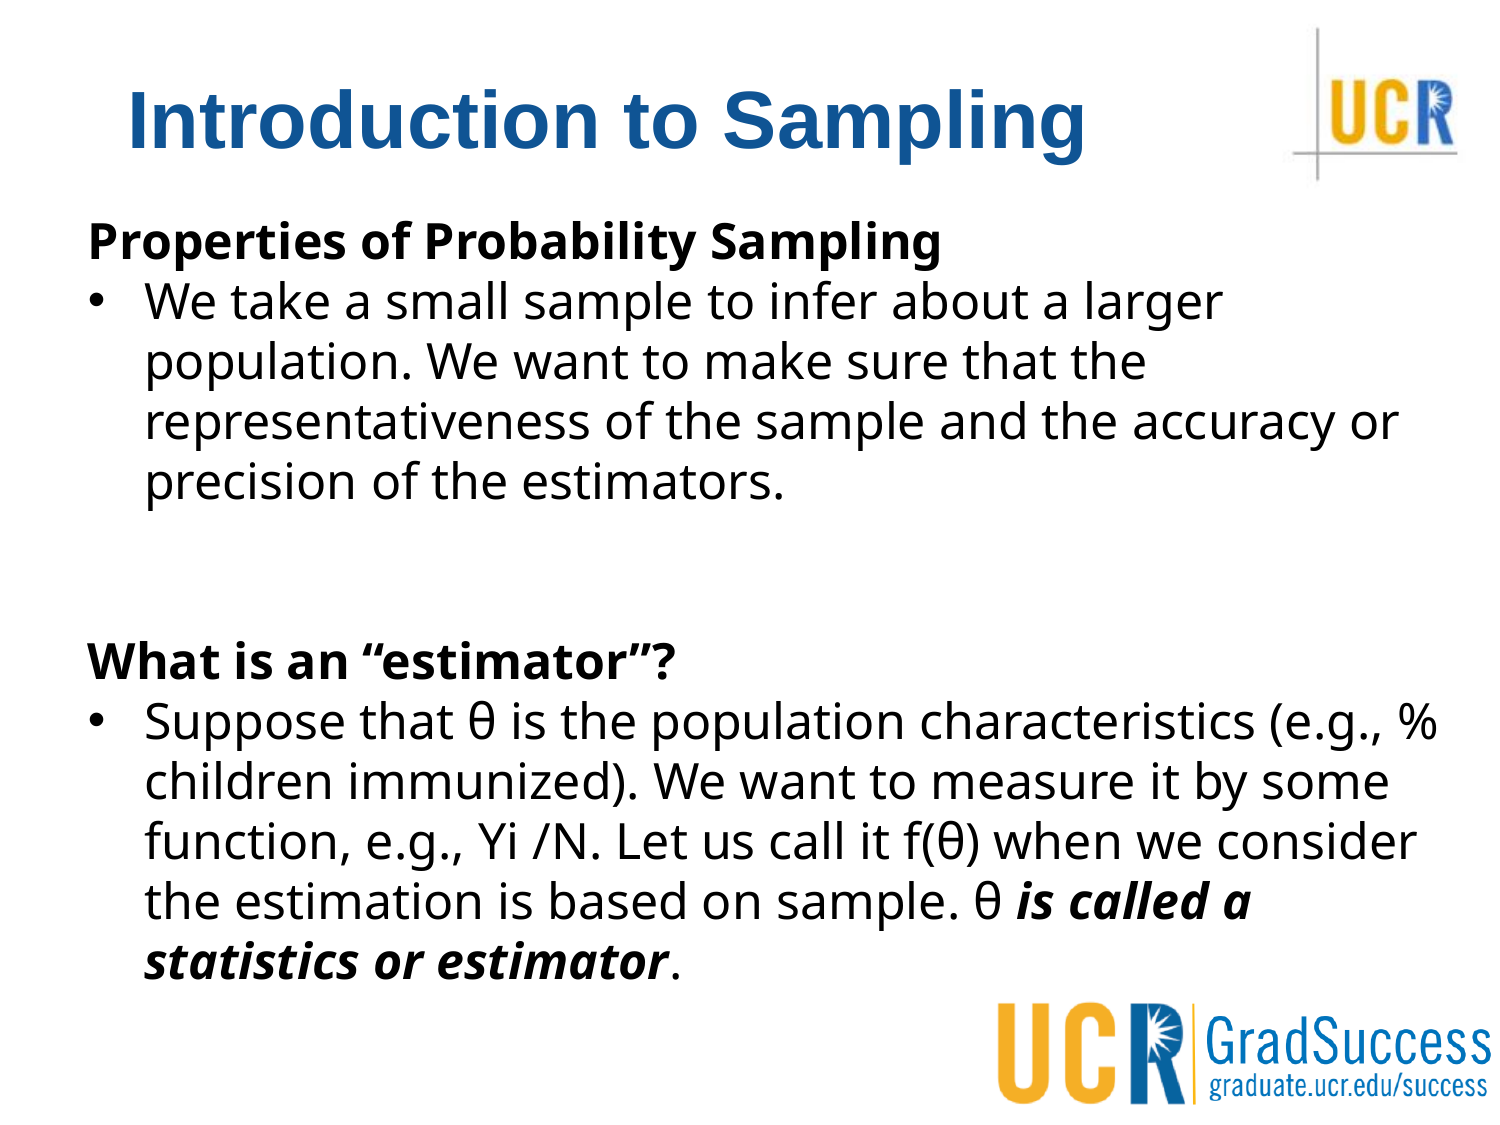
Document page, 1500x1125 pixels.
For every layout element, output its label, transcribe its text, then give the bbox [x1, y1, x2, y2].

title Introduction to Sampling [112, 13, 1388, 172]
picture [1282, 0, 1500, 196]
text_box Properties of Probability Sampling We take a small sample to infer about a larger population. We want to make sure that the representativeness of the sample and the accuracy or precision of the estimators. What is an “estimator”? Suppose that θ is the population characteristics (e.g., % children immunized). We want to measure it by some function, e.g., Yi /N. Let us call it f(θ) when we consider the estimation is based on sample. θ is called a statistics or estimator. [73, 201, 1470, 997]
